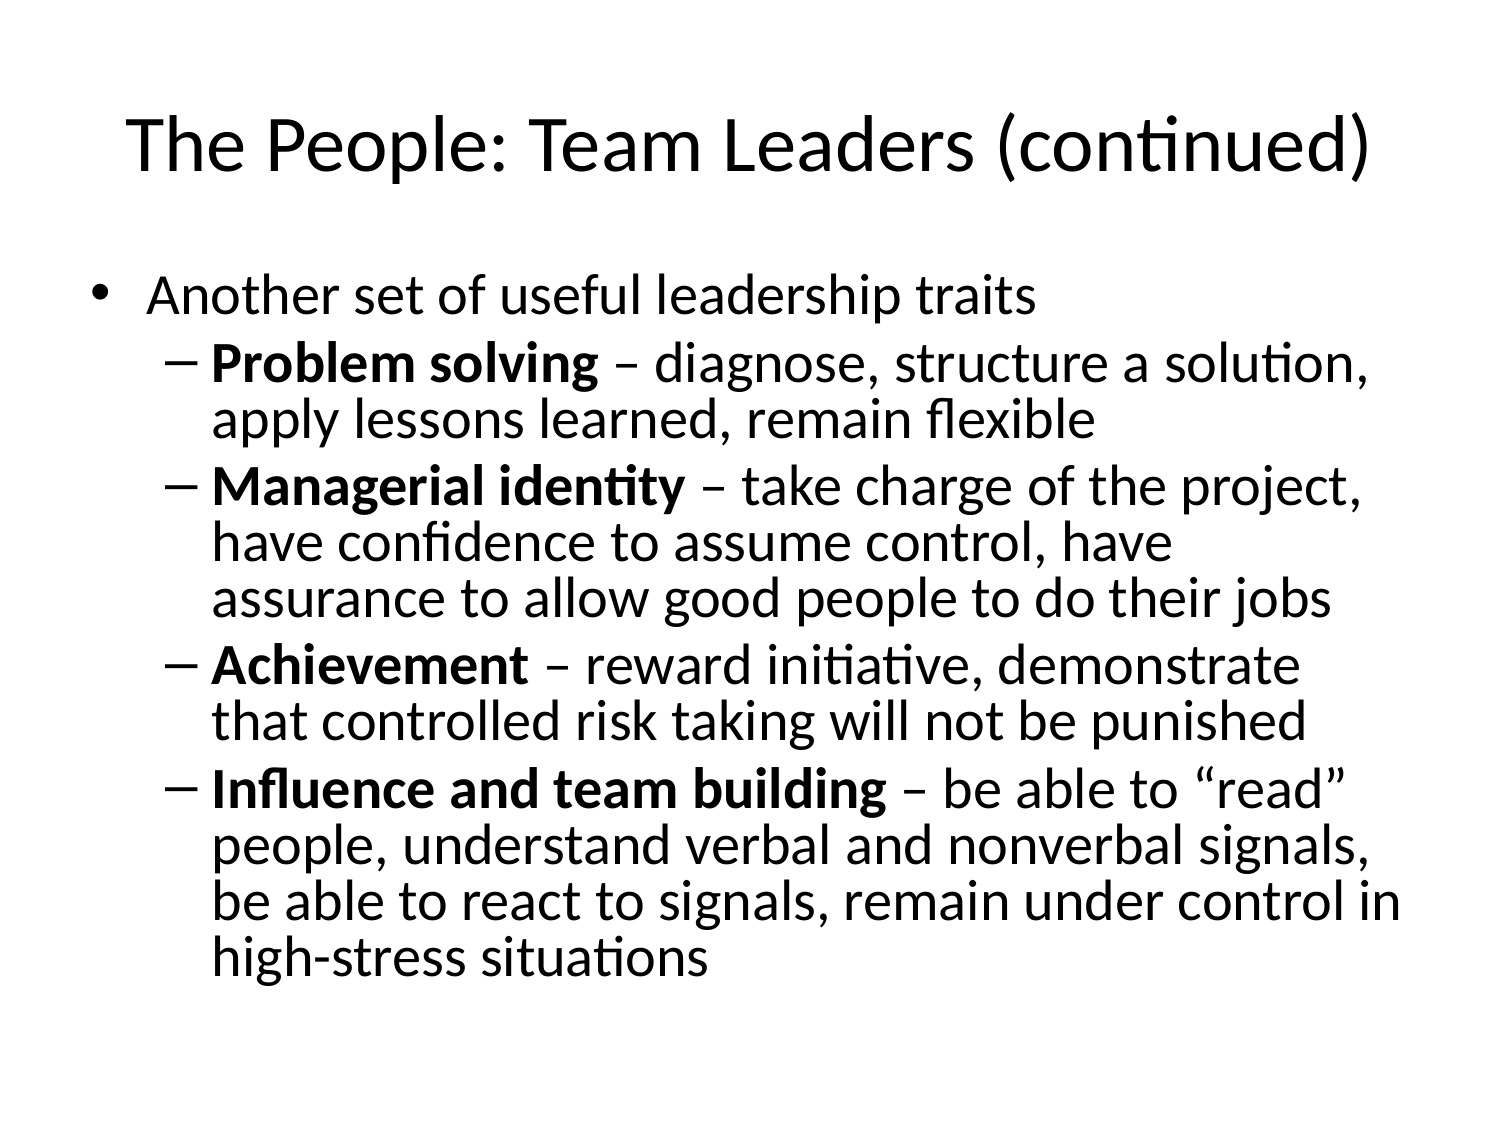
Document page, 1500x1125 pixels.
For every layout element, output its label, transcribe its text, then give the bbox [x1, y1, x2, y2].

list Another set of useful leadership traits Problem solving – diagnose, structure a solution, apply lessons learned, remain flexible Managerial identity – take charge of the project, have confidence to assume control, have assurance to allow good people to do their jobs Achievement – reward initiative, demonstrate that controlled risk taking will not be punished Influence and team building – be able to “read” people, understand verbal and nonverbal signals, be able to react to signals, remain under control in high-stress situations [75, 262, 1425, 1005]
title The People: Team Leaders (continued) [75, 45, 1425, 233]
